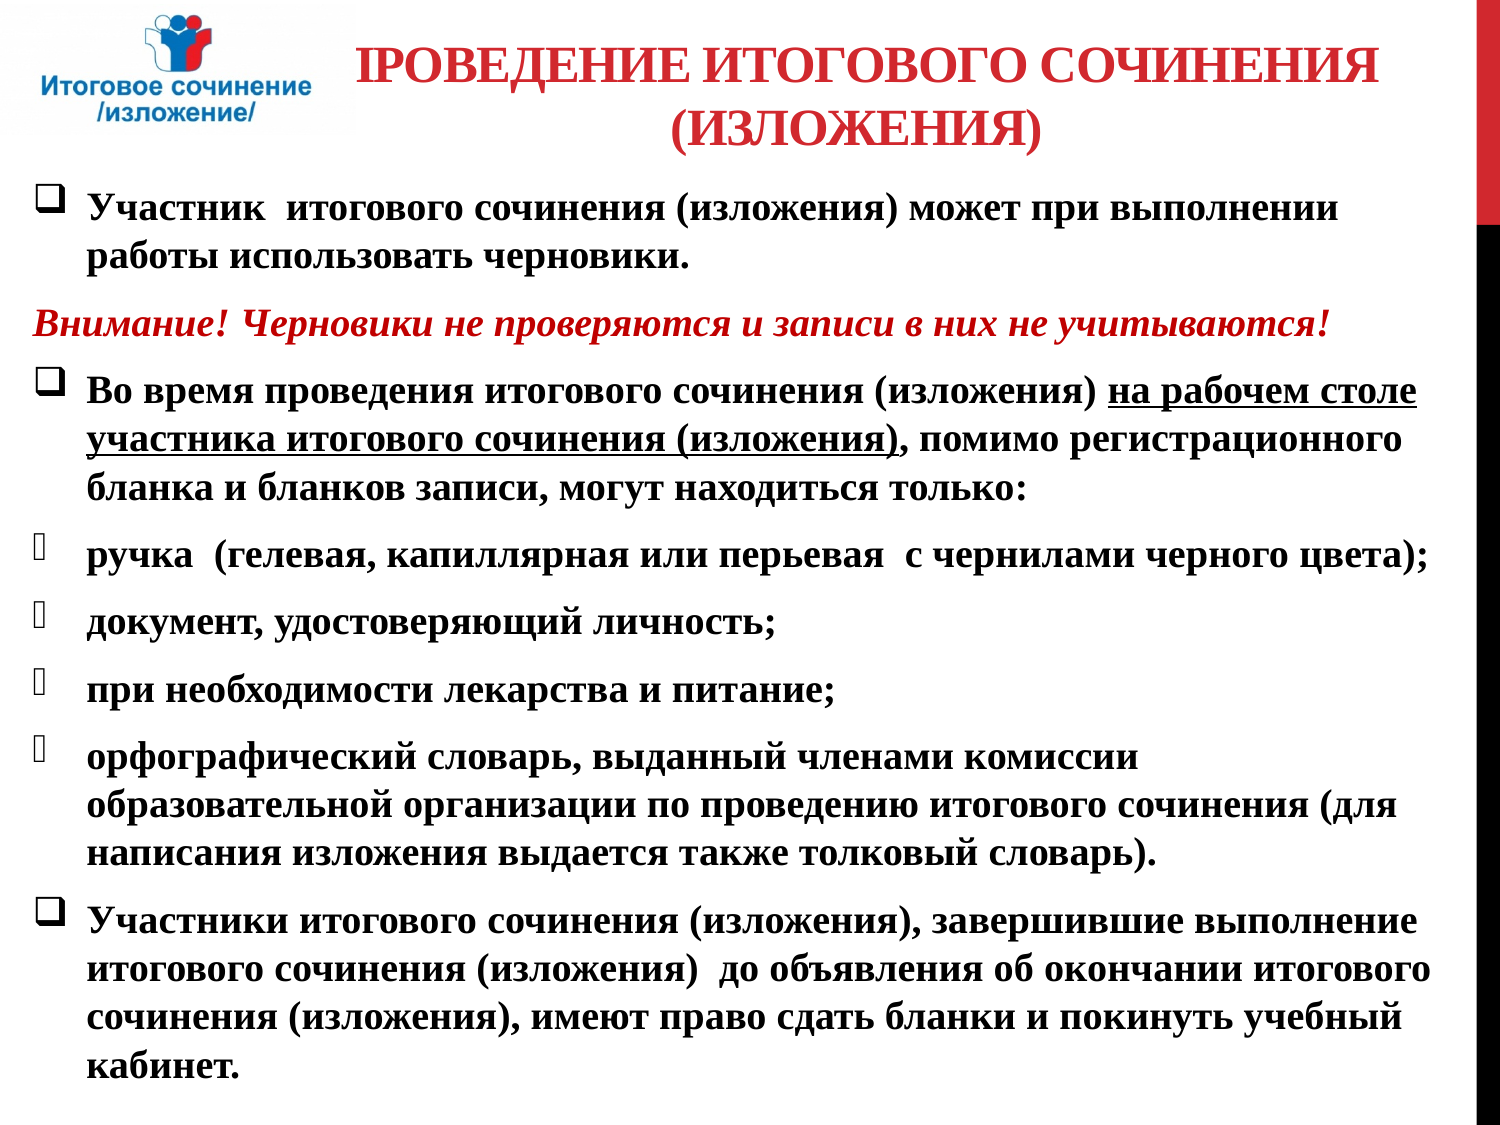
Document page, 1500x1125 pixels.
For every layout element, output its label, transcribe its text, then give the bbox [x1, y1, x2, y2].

title Проведение итогового сочинения (изложения) [265, 22, 1449, 172]
list Участник итогового сочинения (изложения) может при выполнении работы использовать черновики. Внимание! Черновики не проверяются и записи в них не учитываются! Во время проведения итогового сочинения (изложения) на рабочем столе участника итогового сочинения (изложения), помимо регистрационного бланка и бланков записи, могут находиться только: ручка (гелевая, капиллярная или перьевая с чернилами черного цвета); документ, удостоверяющий личность; при необходимости лекарства и питание; орфографический словарь, выданный членами комиссии образовательной организации по проведению итогового сочинения (для написания изложения выдается также толковый словарь). Участники итогового сочинения (изложения), завершившие выполнение итогового сочинения (изложения) до объявления об окончании итогового сочинения (изложения), имеют право сдать бланки и покинуть учебный кабинет. [17, 172, 1459, 1106]
picture [0, 4, 357, 136]
